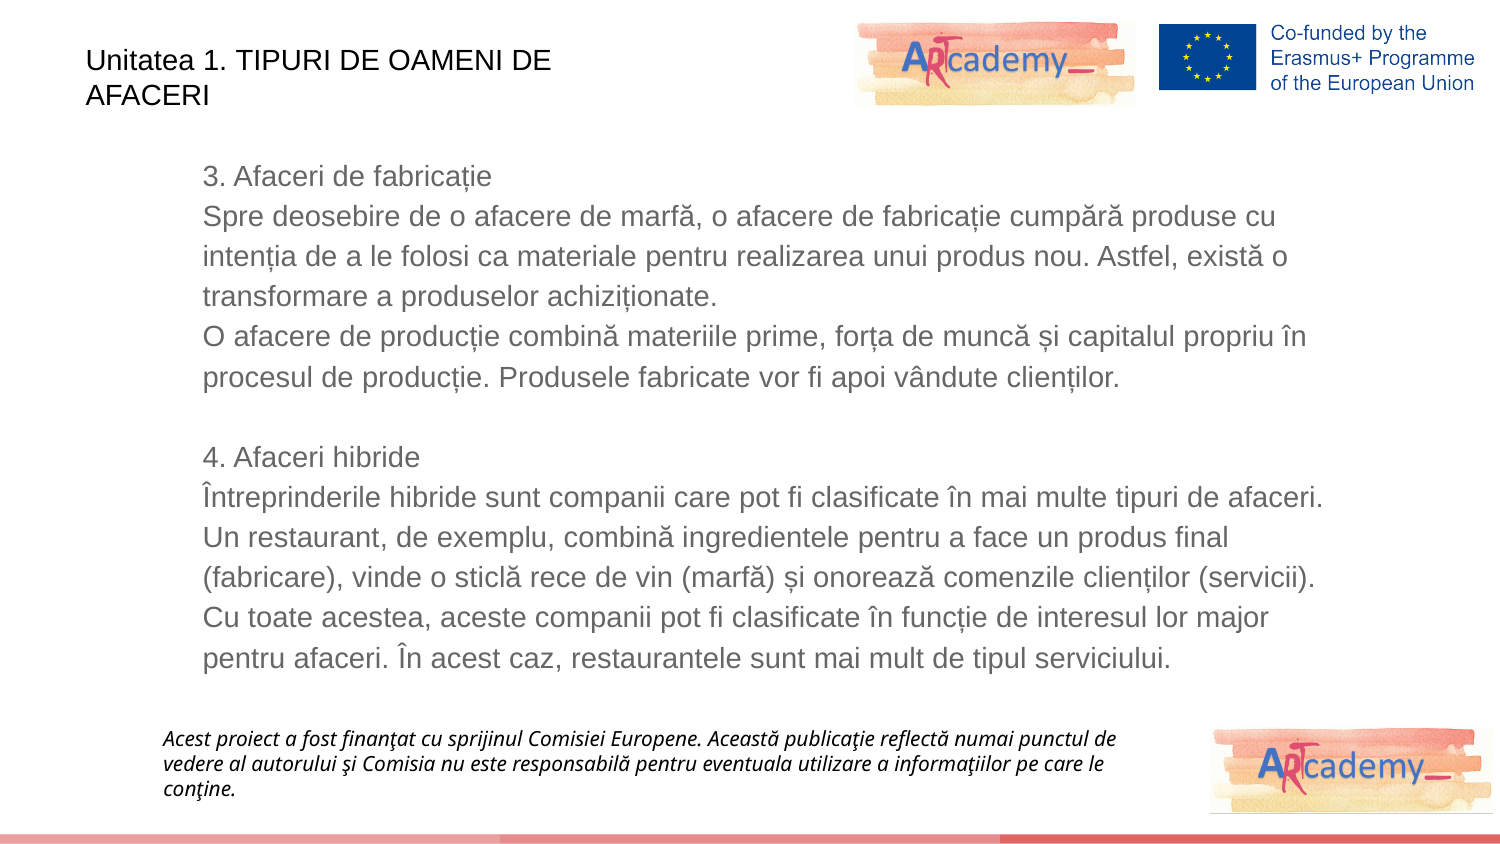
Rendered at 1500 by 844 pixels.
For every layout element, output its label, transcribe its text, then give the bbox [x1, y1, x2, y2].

text_box Acest proiect a fost finanţat cu sprijinul Comisiei Europene. Această publicaţie reflectă numai punctul de vedere al autorului şi Comisia nu este responsabilă pentru eventuala utilizare a informaţiilor pe care le conţine. [148, 717, 1190, 808]
list 3. Afaceri de fabricație Spre deosebire de o afacere de marfă, o afacere de fabricație cumpără produse cu intenția de a le folosi ca materiale pentru realizarea unui produs nou. Astfel, există o transformare a produselor achiziționate. O afacere de producție combină materiile prime, forța de muncă și capitalul propriu în procesul de producție. Produsele fabricate vor fi apoi vândute clienților. 4. Afaceri hibride Întreprinderile hibride sunt companii care pot fi clasificate în mai multe tipuri de afaceri. Un restaurant, de exemplu, combină ingredientele pentru a face un produs final (fabricare), vinde o sticlă rece de vin (marfă) și onorează comenzile clienților (servicii). Cu toate acestea, aceste companii pot fi clasificate în funcție de interesul lor major pentru afaceri. În acest caz, restaurantele sunt mai mult de tipul serviciului. [164, 136, 1352, 706]
picture [1210, 709, 1493, 844]
text_box Unitatea 1. TIPURI DE OAMENI DE AFACERI [70, 33, 582, 119]
picture [854, 2, 1137, 138]
picture [1158, 24, 1474, 94]
